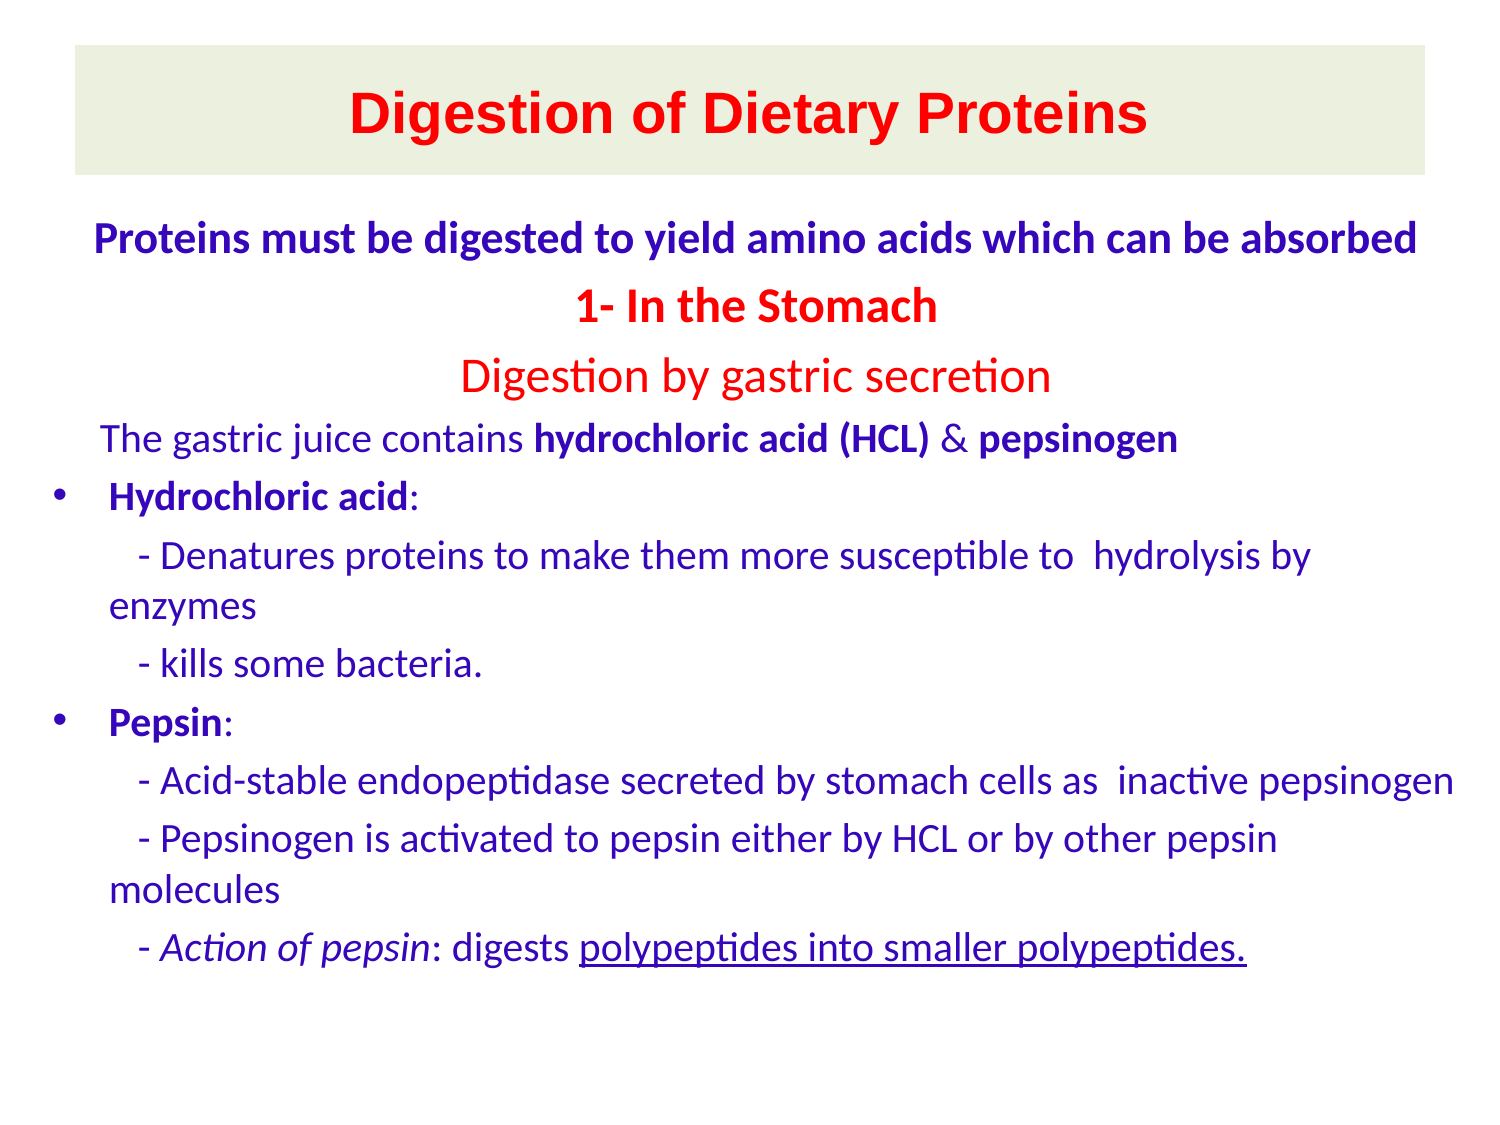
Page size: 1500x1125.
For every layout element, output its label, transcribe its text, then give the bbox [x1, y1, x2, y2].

list Proteins must be digested to yield amino acids which can be absorbed 1- In the Stomach Digestion by gastric secretion The gastric juice contains hydrochloric acid (HCL) & pepsinogen Hydrochloric acid: - Denatures proteins to make them more susceptible to hydrolysis by enzymes - kills some bacteria. Pepsin: - Acid-stable endopeptidase secreted by stomach cells as inactive pepsinogen - Pepsinogen is activated to pepsin either by HCL or by other pepsin molecules - Action of pepsin: digests polypeptides into smaller polypeptides. [37, 200, 1475, 1089]
title Digestion of Dietary Proteins [75, 45, 1425, 175]
